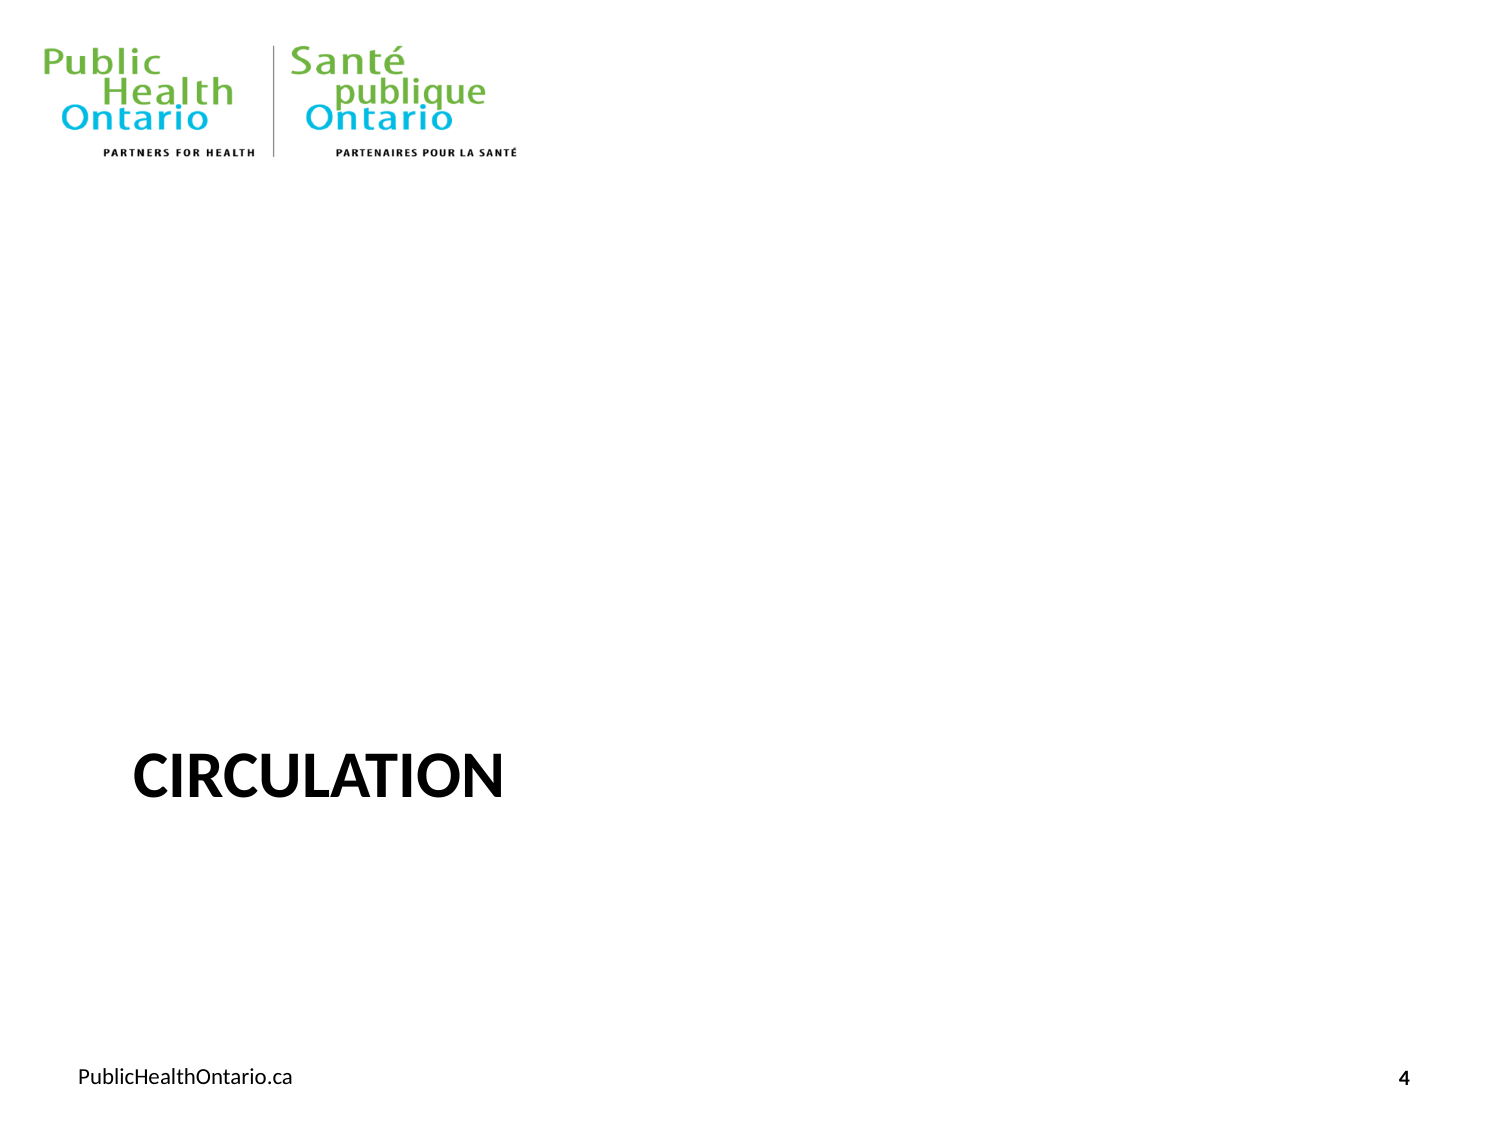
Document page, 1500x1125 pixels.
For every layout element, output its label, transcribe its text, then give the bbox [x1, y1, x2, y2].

picture [37, 37, 525, 165]
slide_number 4 [1287, 1057, 1425, 1096]
title circulation [118, 722, 1394, 947]
